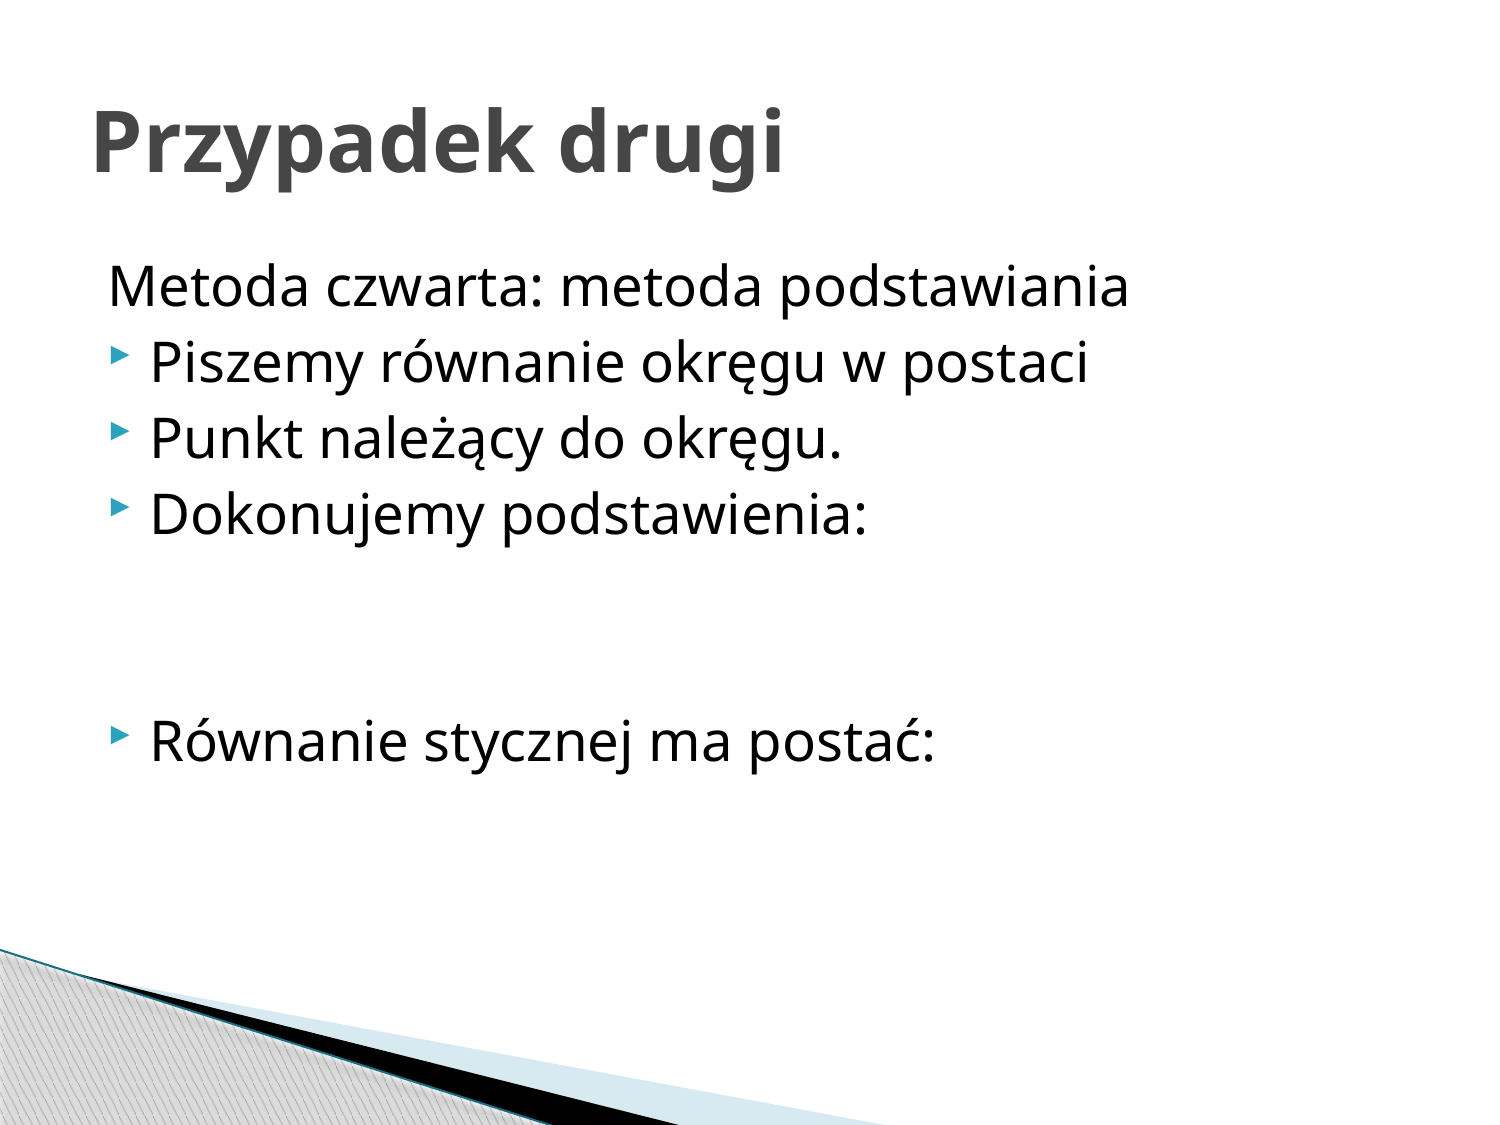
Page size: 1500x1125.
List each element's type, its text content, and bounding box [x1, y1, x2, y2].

title Przypadek drugi [75, 45, 1425, 233]
